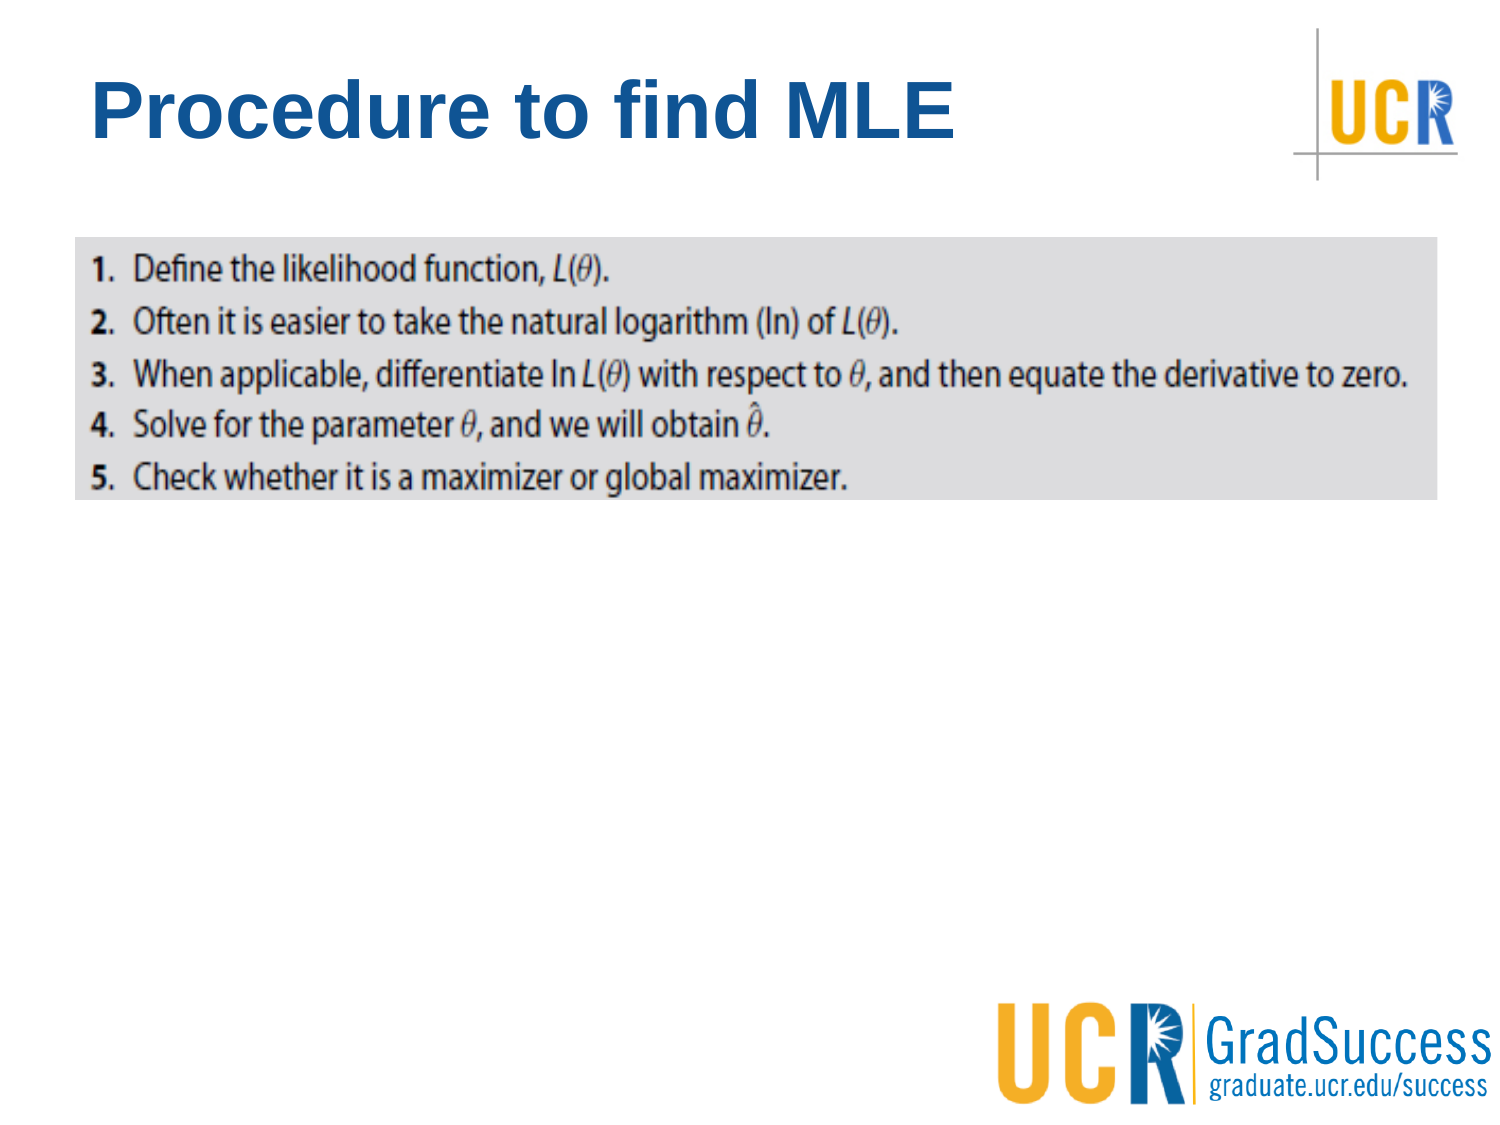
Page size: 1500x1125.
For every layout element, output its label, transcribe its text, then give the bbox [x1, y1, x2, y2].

picture [1282, 0, 1500, 196]
picture [74, 237, 1438, 501]
title Procedure to find MLE [75, 37, 1300, 163]
